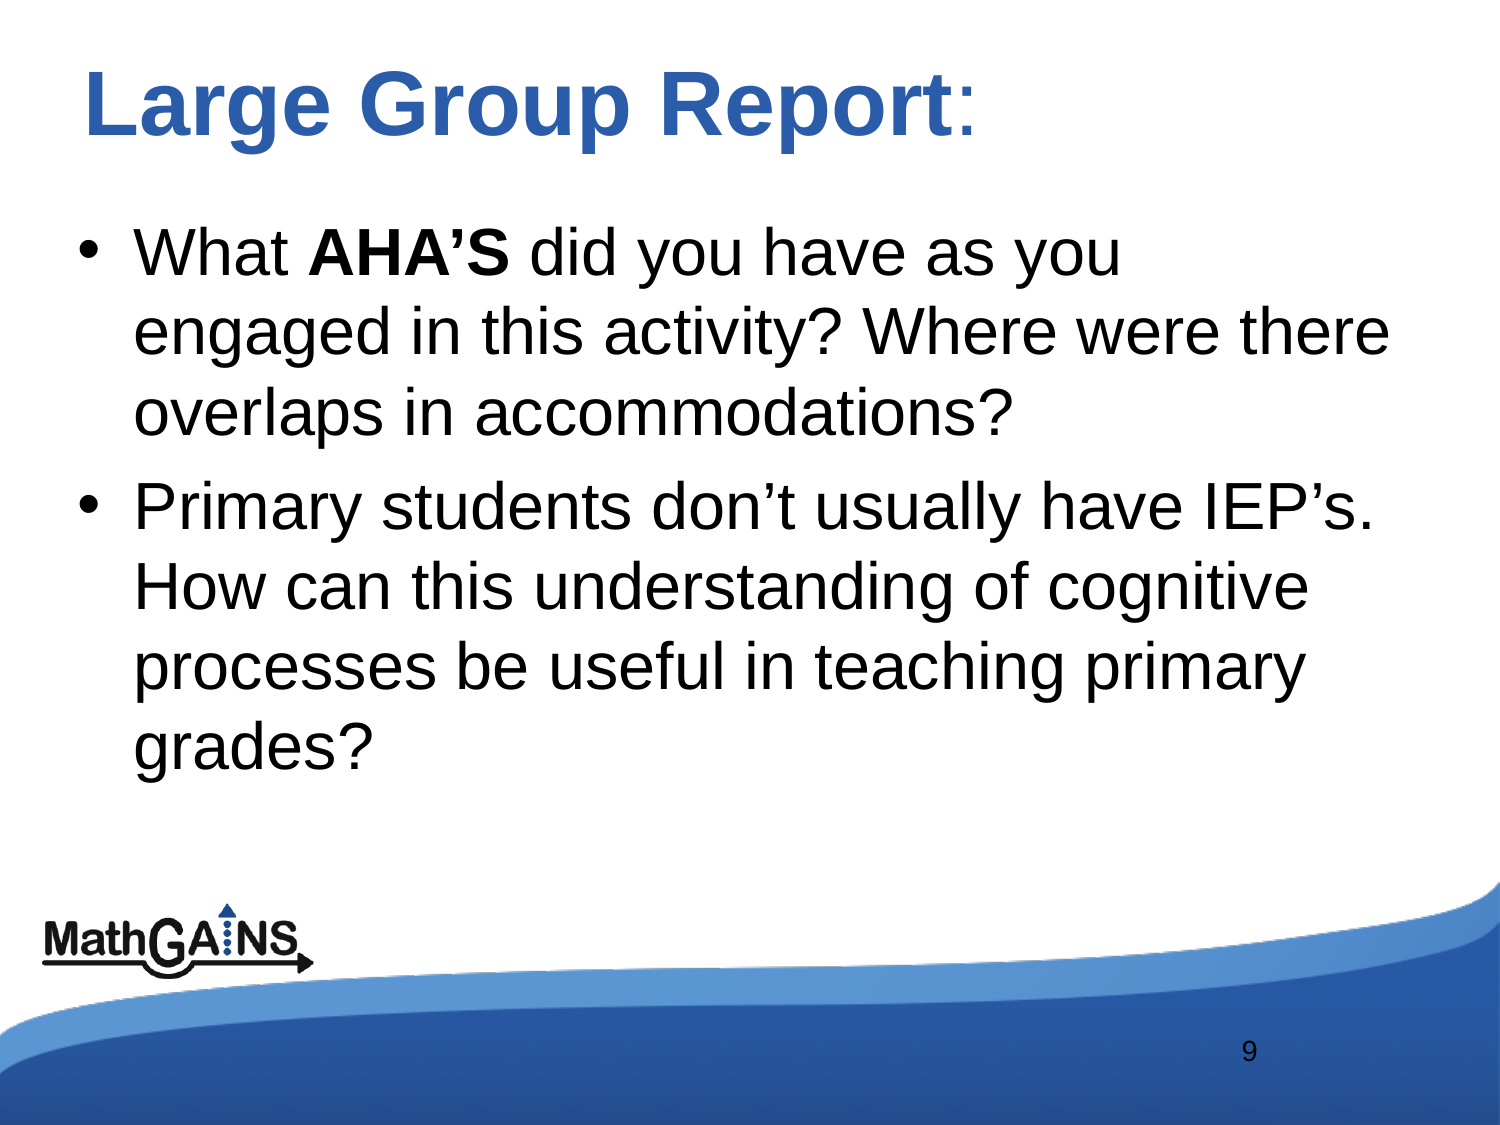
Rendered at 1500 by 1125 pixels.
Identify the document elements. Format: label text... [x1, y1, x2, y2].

picture [0, 878, 1500, 1125]
title Large Group Report: [74, 0, 1426, 224]
slide_number 9 [1223, 1023, 1277, 1075]
list What aha’s did you have as you engaged in this activity? Where were there overlaps in accommodations? Primary students don’t usually have IEP’s. How can this understanding of cognitive processes be useful in teaching primary grades? [61, 199, 1413, 1063]
